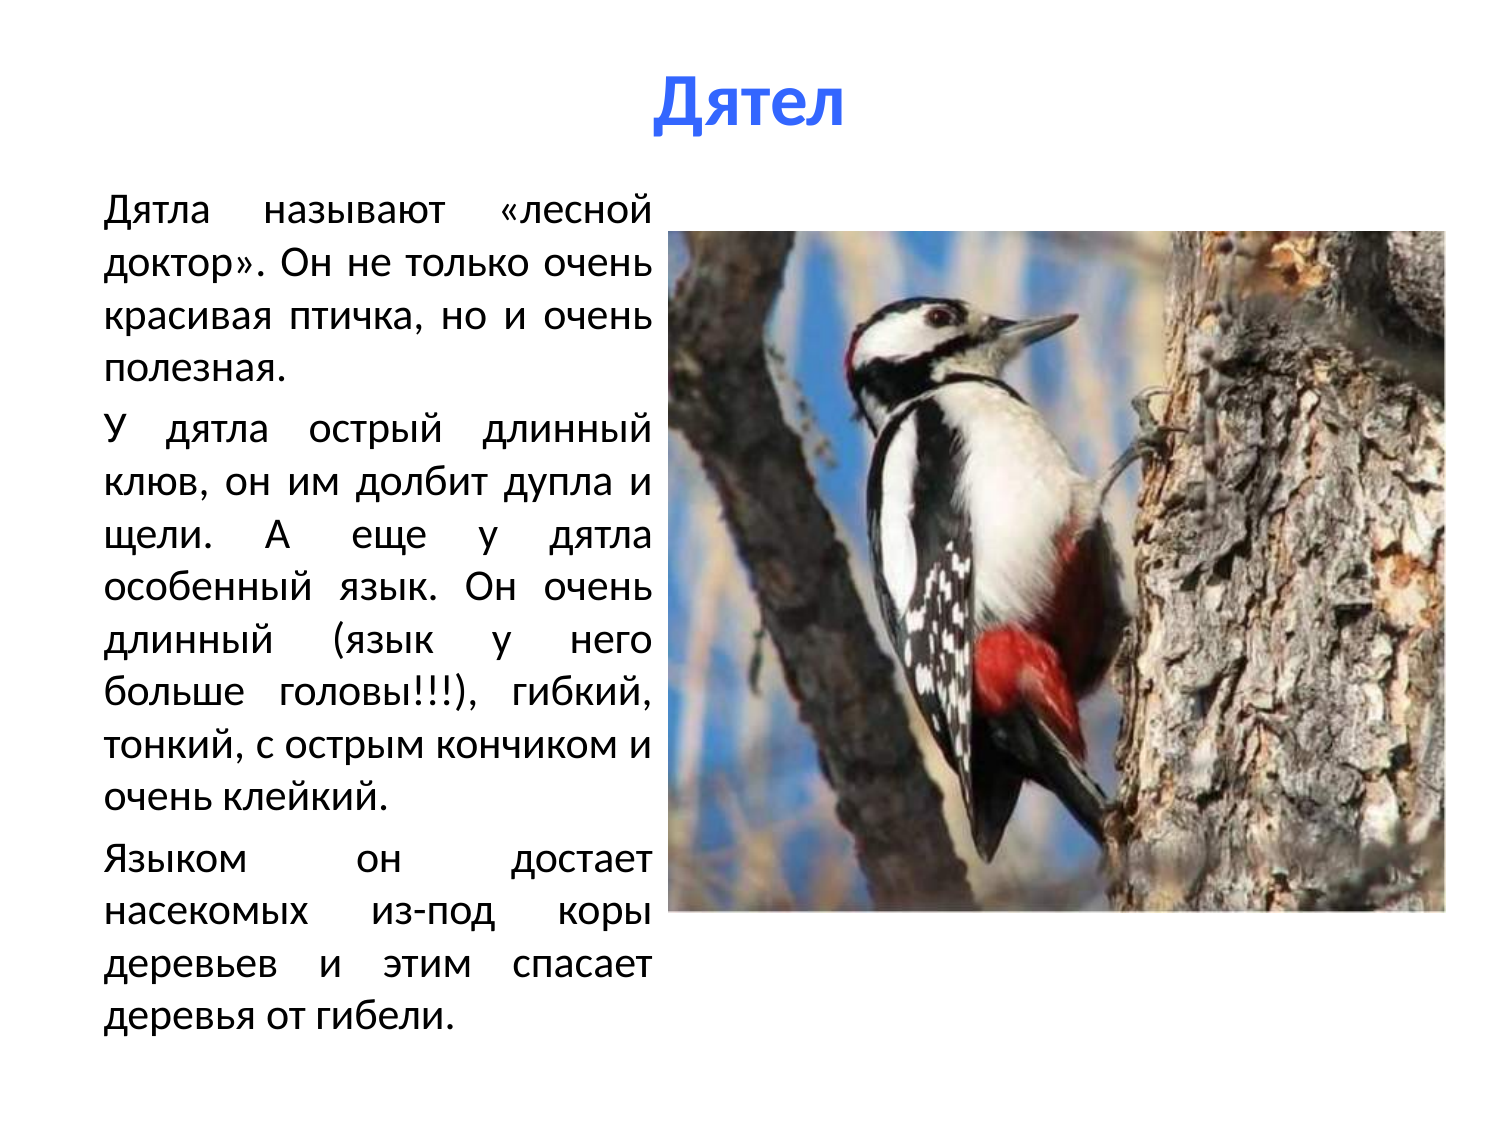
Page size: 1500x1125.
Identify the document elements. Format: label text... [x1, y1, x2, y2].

title Дятел [75, 30, 1425, 161]
list Дятла называют «лесной доктор». Он не только очень красивая птичка, но и очень полезная. У дятла острый длинный клюв, он им долбит дупла и щели. А еще у дятла особенный язык. Он очень длинный (язык у него больше головы!!!), гибкий, тонкий, с острым кончиком и очень клейкий. Языком он достает насекомых из-под коры деревьев и этим спасает деревья от гибели. [88, 172, 669, 1056]
picture [667, 231, 1447, 914]
